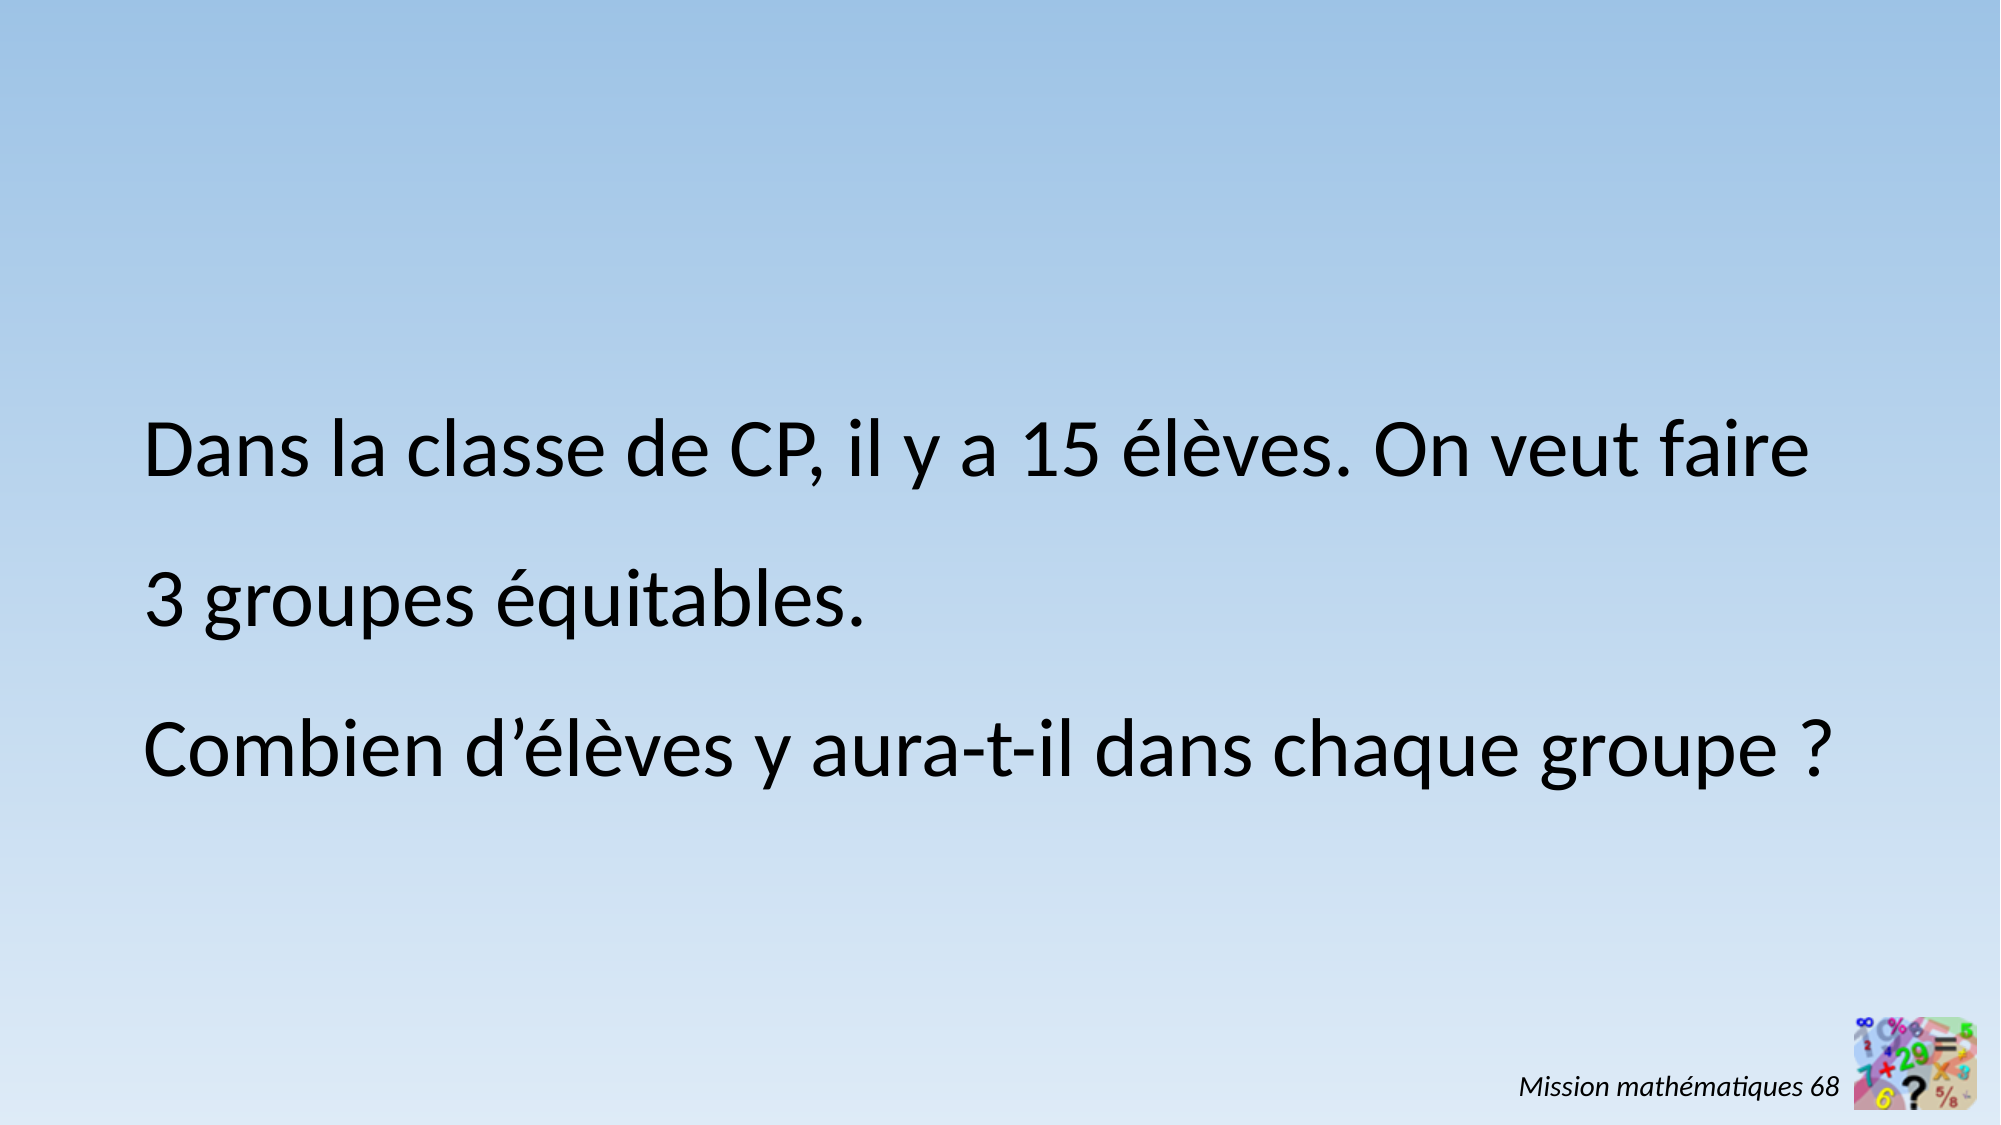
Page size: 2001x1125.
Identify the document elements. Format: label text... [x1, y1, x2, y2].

picture [1854, 1017, 1977, 1110]
text_box Dans la classe de CP, il y a 15 élèves. On veut faire 3 groupes équitables. Combien d’élèves y aura-t-il dans chaque groupe ? [128, 335, 1872, 801]
text_box Mission mathématiques 68 [1501, 1059, 1854, 1110]
